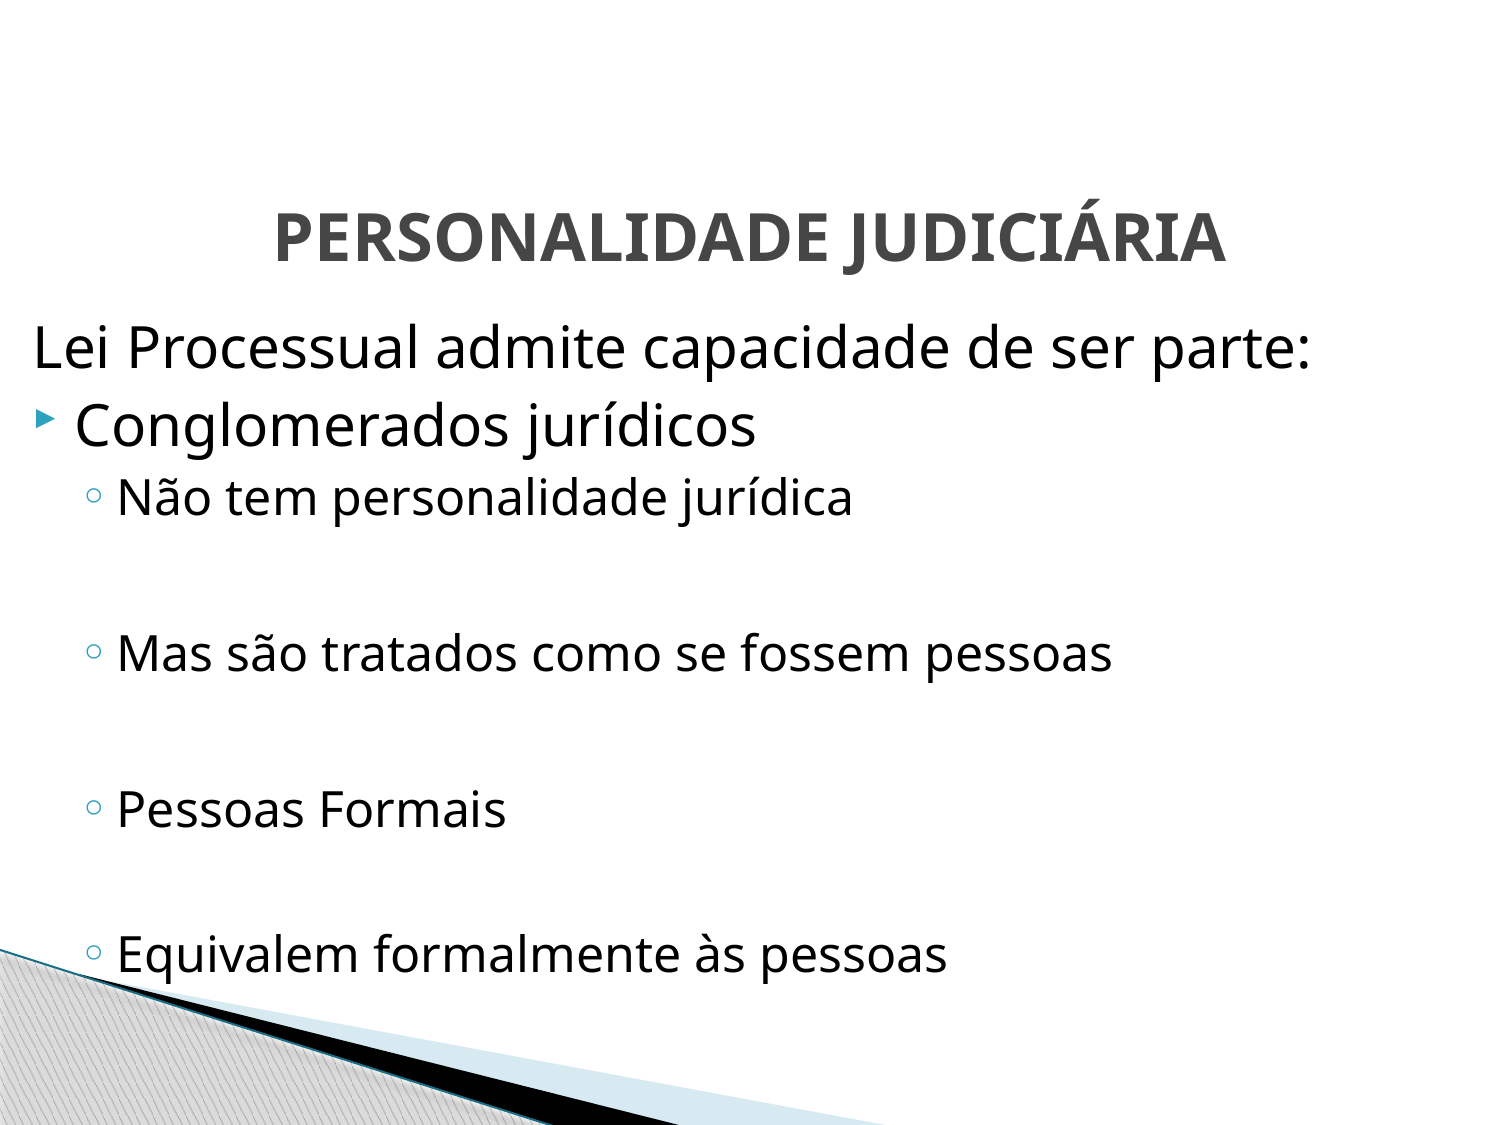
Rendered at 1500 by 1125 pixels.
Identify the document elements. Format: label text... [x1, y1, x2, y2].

title PERSONALIDADE JUDICIÁRIA [0, 187, 1500, 282]
list Lei Processual admite capacidade de ser parte: Conglomerados jurídicos Não tem personalidade jurídica Mas são tratados como se fossem pessoas Pessoas Formais Equivalem formalmente às pessoas [0, 234, 1477, 1125]
